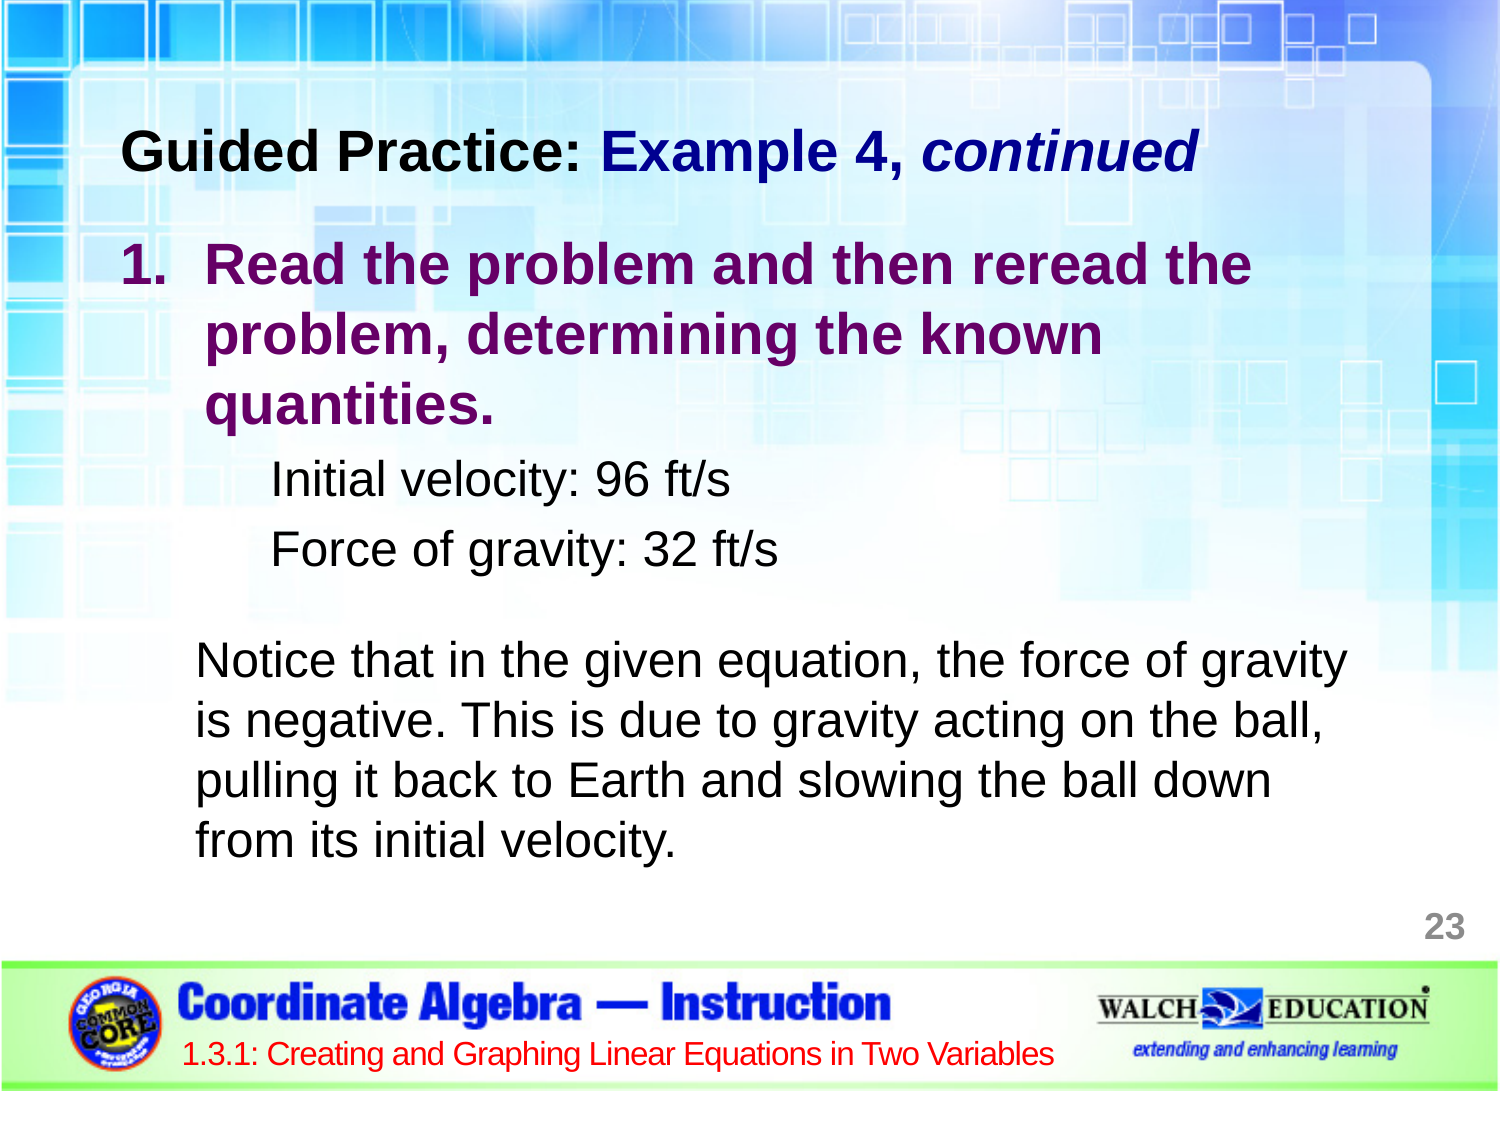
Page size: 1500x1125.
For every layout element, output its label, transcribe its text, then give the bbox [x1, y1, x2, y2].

list 1.3.1: Creating and Graphing Linear Equations in Two Variables [166, 1024, 1186, 1074]
slide_number 23 [1361, 901, 1481, 949]
subtitle Guided Practice: Example 4, continued Read the problem and then reread the problem, determining the known quantities. Initial velocity: 96 ft/s Force of gravity: 32 ft/s Notice that in the given equation, the force of gravity is negative. This is due to gravity acting on the ball, pulling it back to Earth and slowing the ball down from its initial velocity. [105, 105, 1394, 925]
picture [1, 0, 1500, 1091]
